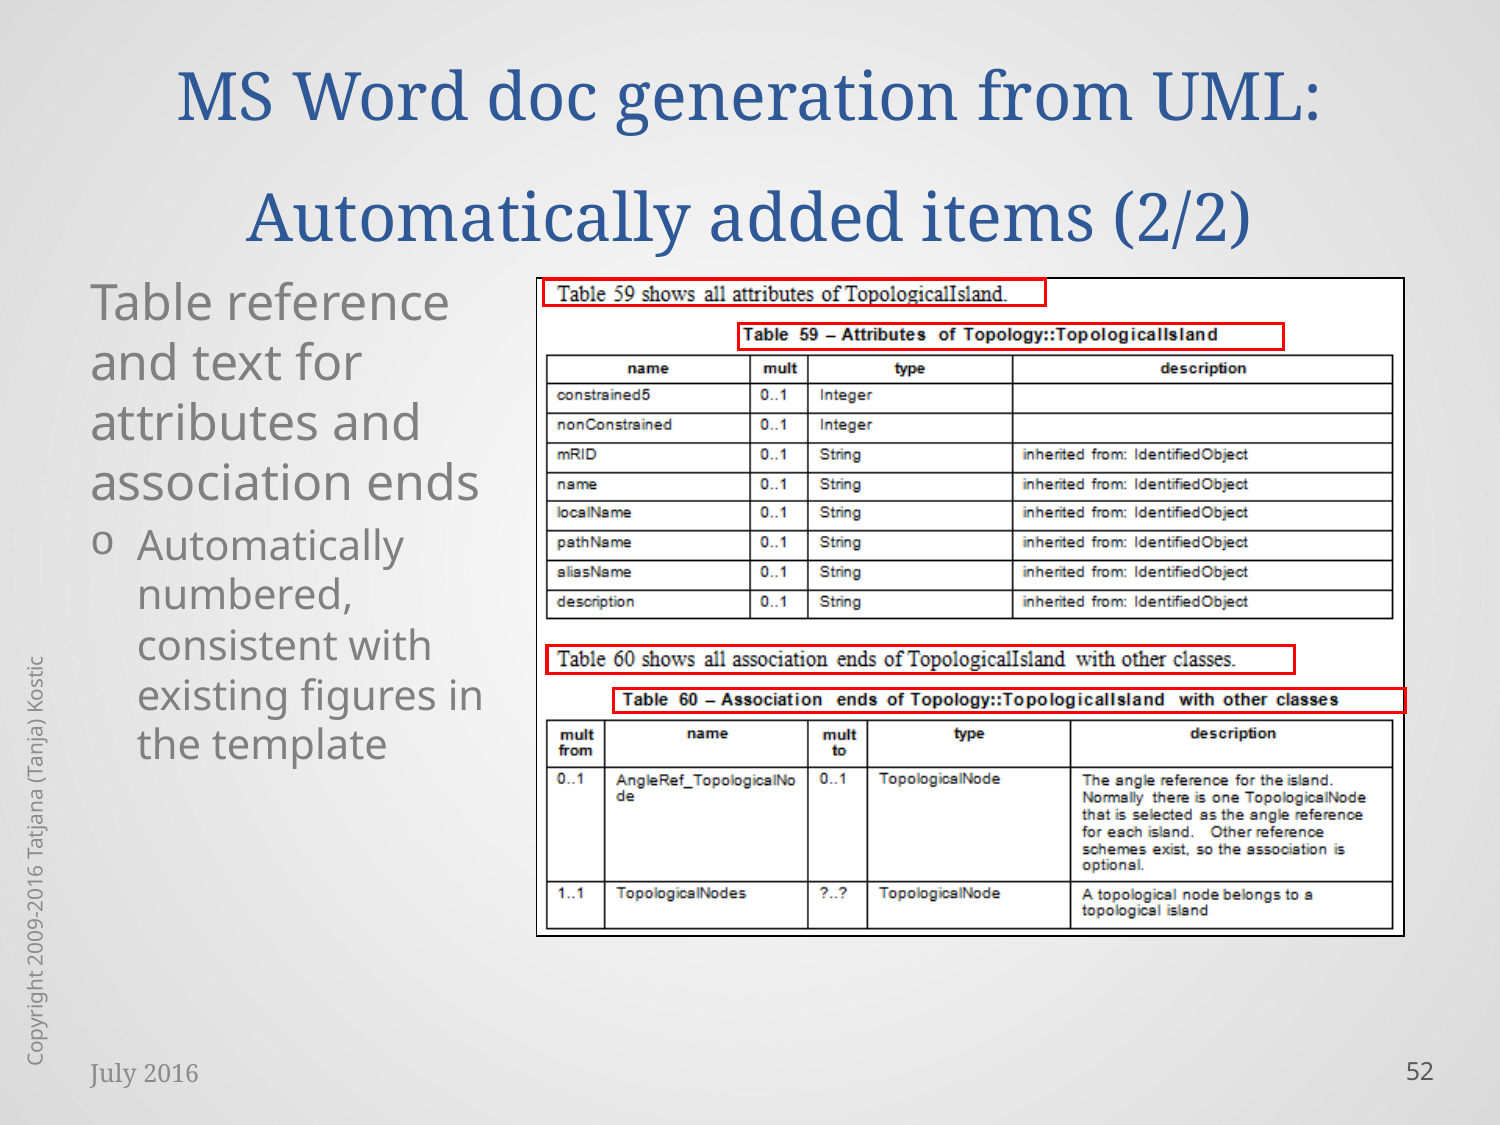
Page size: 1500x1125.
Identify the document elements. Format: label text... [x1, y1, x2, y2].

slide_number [75, 1042, 313, 1103]
slide_number 52 [1401, 1042, 1494, 1103]
footer Copyright 2009-2016 Tatjana (Tanja) Kostic [18, 621, 54, 1101]
list Table reference and text for attributes and association ends Automatically numbered, consistent with existing figures in the template [75, 262, 550, 1005]
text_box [537, 278, 1406, 936]
title MS Word doc generation from UML: Automatically added items (2/2) [75, 0, 1425, 263]
